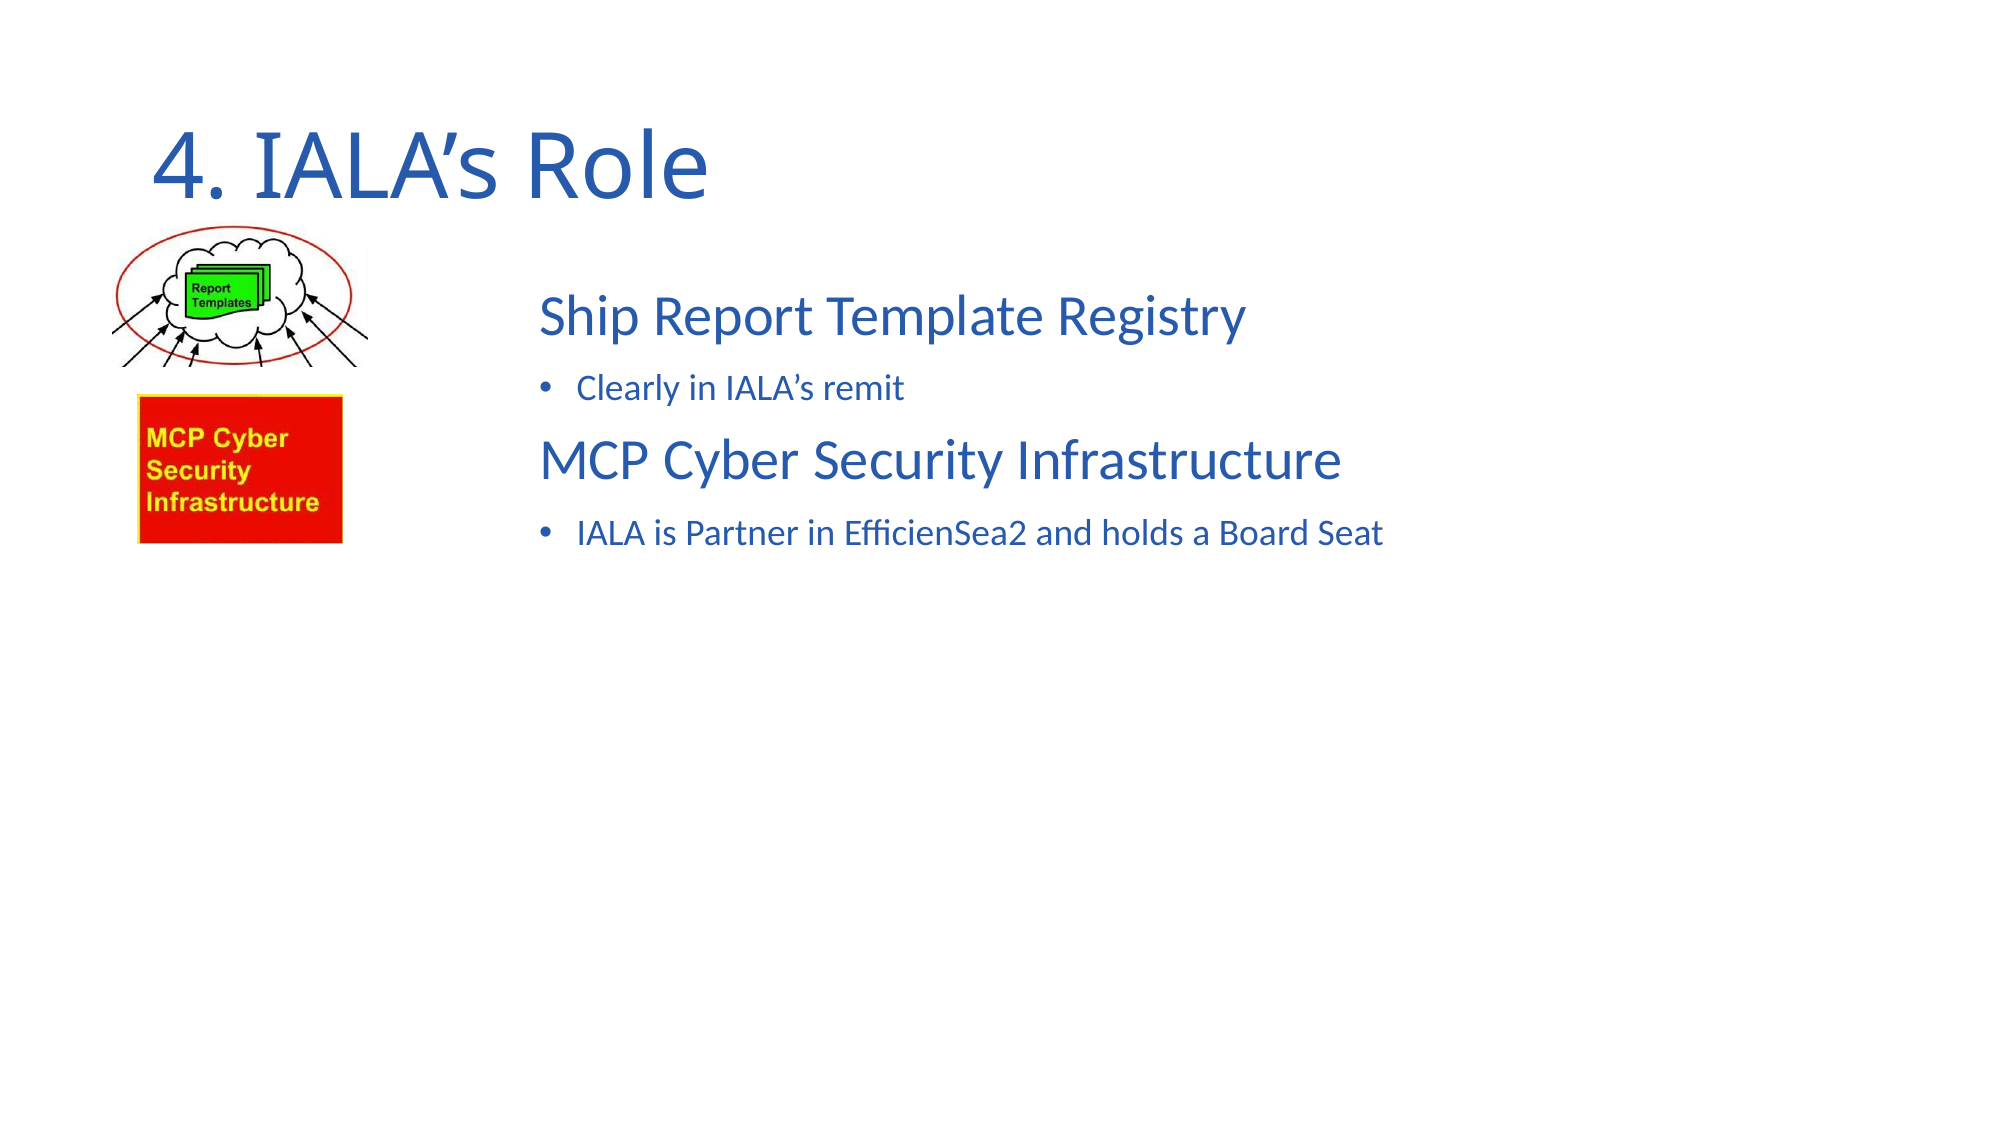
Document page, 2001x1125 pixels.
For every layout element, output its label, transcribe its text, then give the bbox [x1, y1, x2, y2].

picture [137, 394, 343, 544]
title 4. IALA’s Role [137, 59, 1863, 278]
picture [112, 220, 368, 367]
list Ship Report Template Registry Clearly in IALA’s remit MCP Cyber Security Infrastructure IALA is Partner in EfficienSea2 and holds a Board Seat [524, 277, 1814, 1102]
